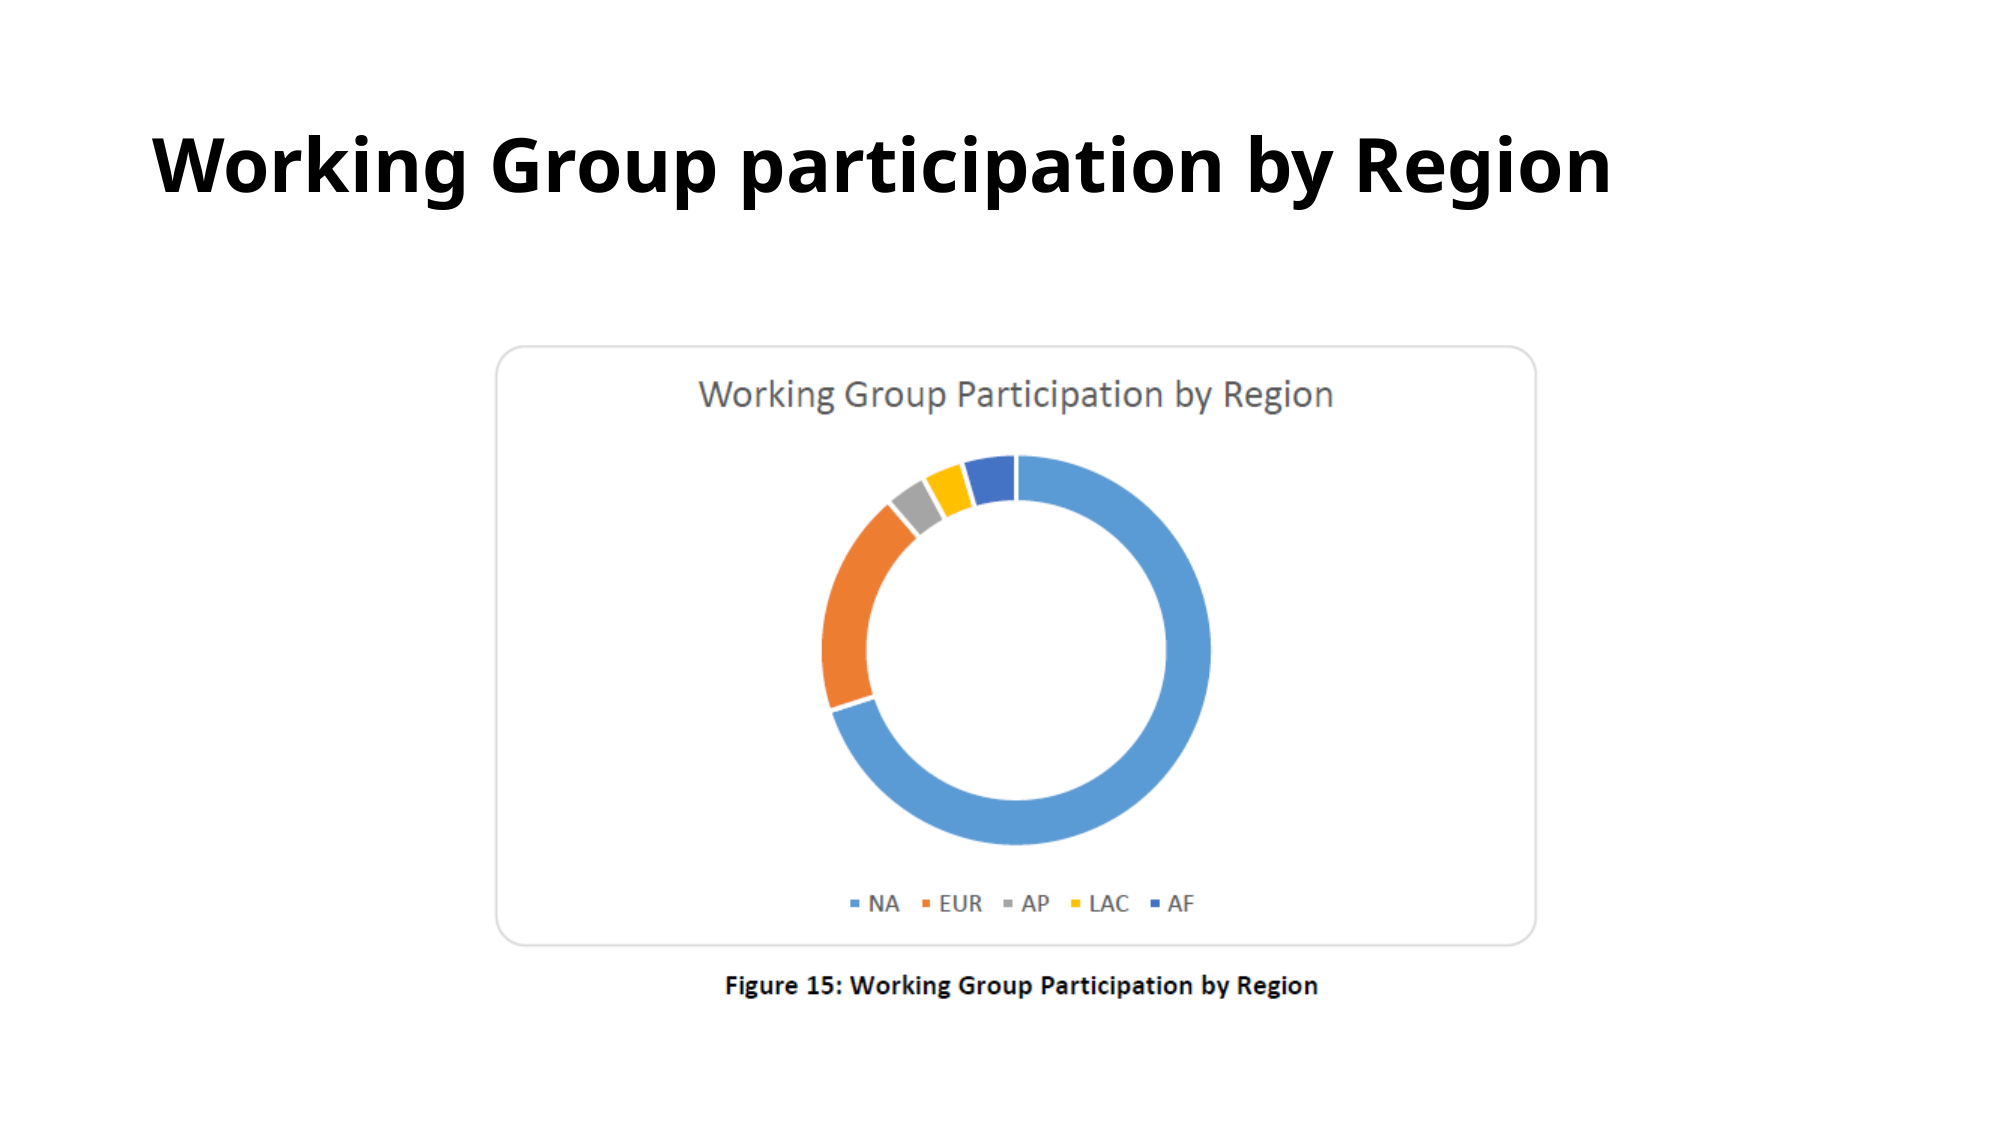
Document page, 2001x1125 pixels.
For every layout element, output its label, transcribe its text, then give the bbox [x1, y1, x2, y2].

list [319, 299, 1681, 1014]
title Working Group participation by Region [137, 59, 1863, 278]
